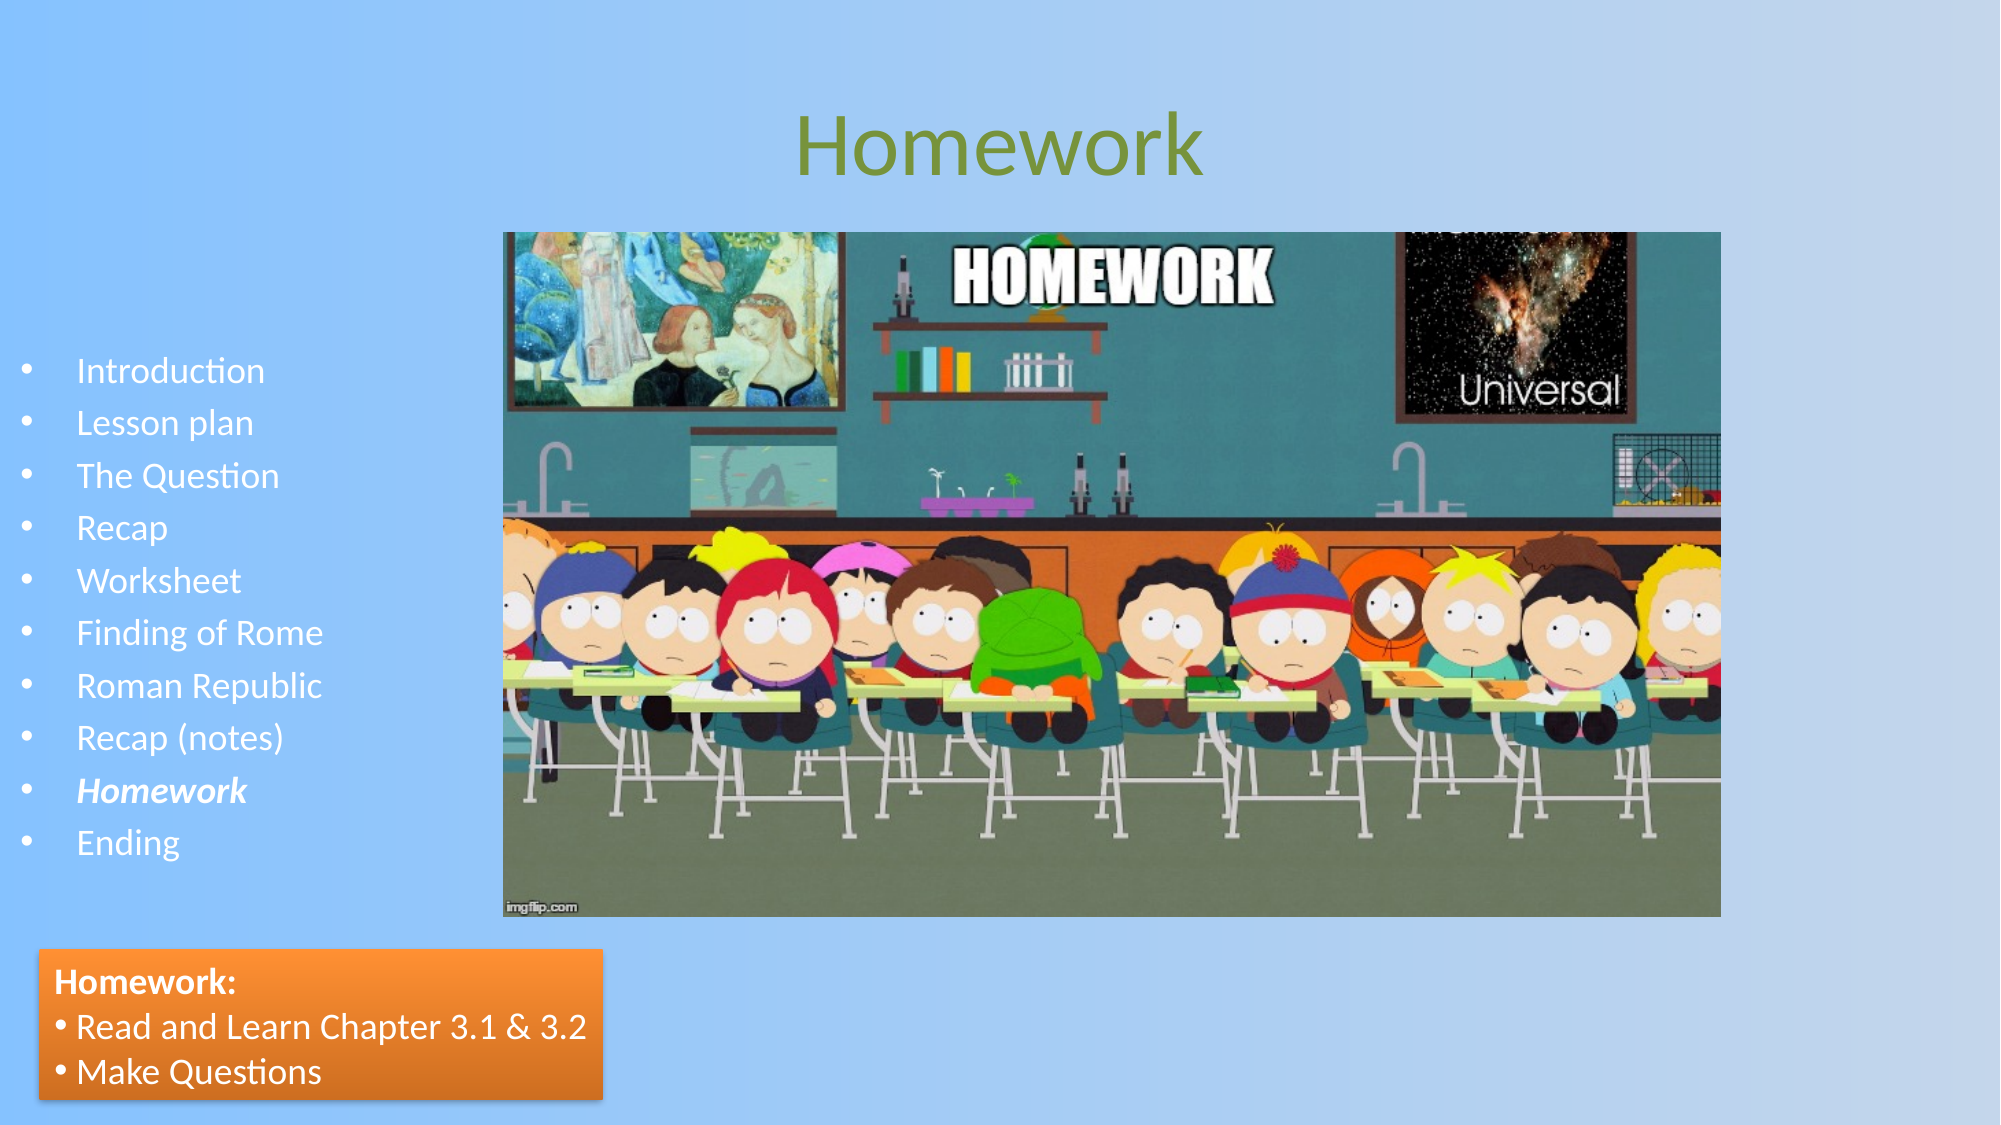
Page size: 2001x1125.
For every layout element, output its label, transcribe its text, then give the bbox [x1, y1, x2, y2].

title Homework [99, 45, 1900, 233]
picture [503, 232, 1721, 917]
text_box Introduction Lesson plan The Question Recap Worksheet Finding of Rome Roman Republic Recap (notes) Homework Ending [5, 338, 478, 1081]
text_box Homework: Read and Learn Chapter 3.1 & 3.2 Make Questions [39, 949, 603, 1100]
